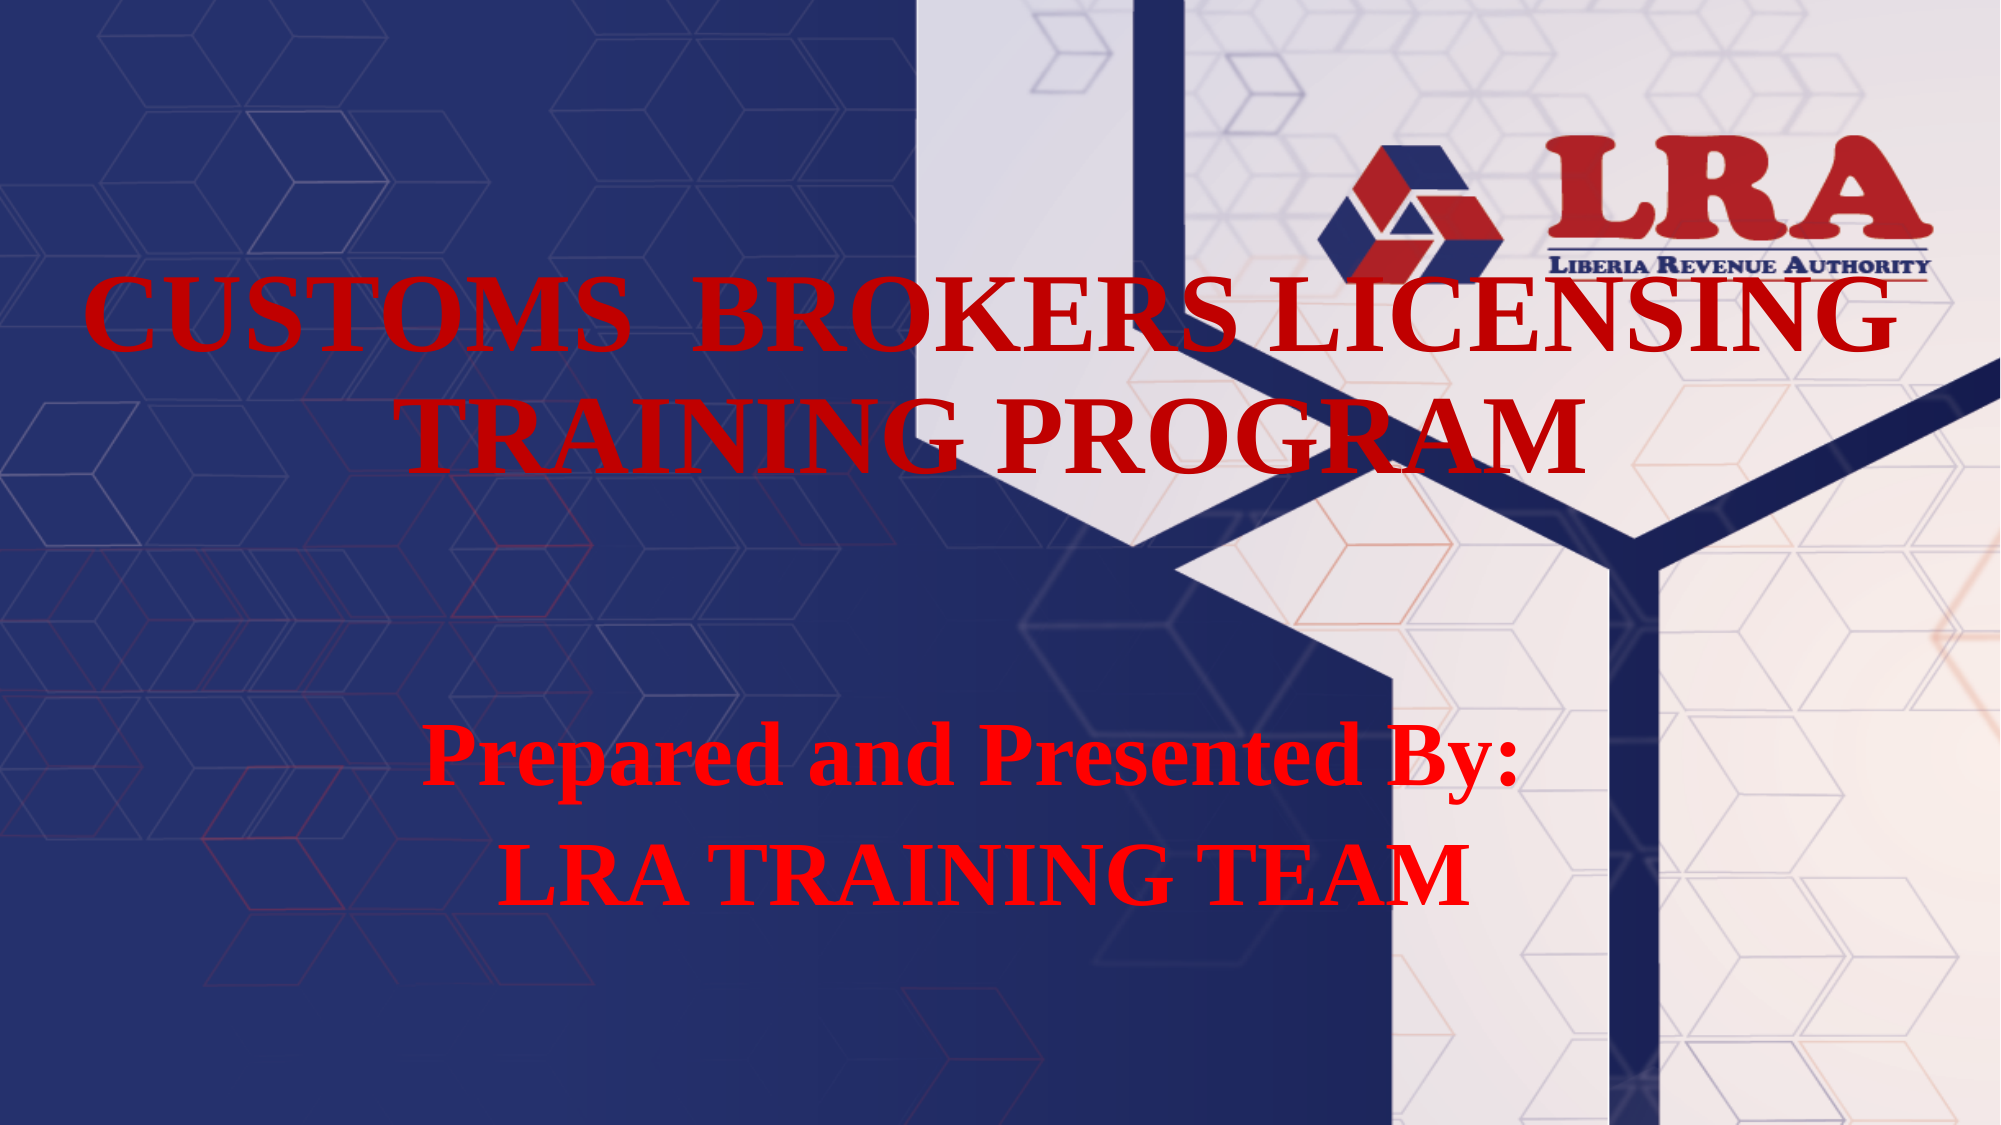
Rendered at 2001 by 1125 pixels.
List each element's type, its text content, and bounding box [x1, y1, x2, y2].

picture [0, 0, 2001, 1125]
subtitle Prepared and Presented By: LRA TRAINING TEAM [24, 698, 1946, 1012]
title CUSTOMS BROKERS LICENSING TRAINING PROGRAM [55, 35, 1927, 641]
